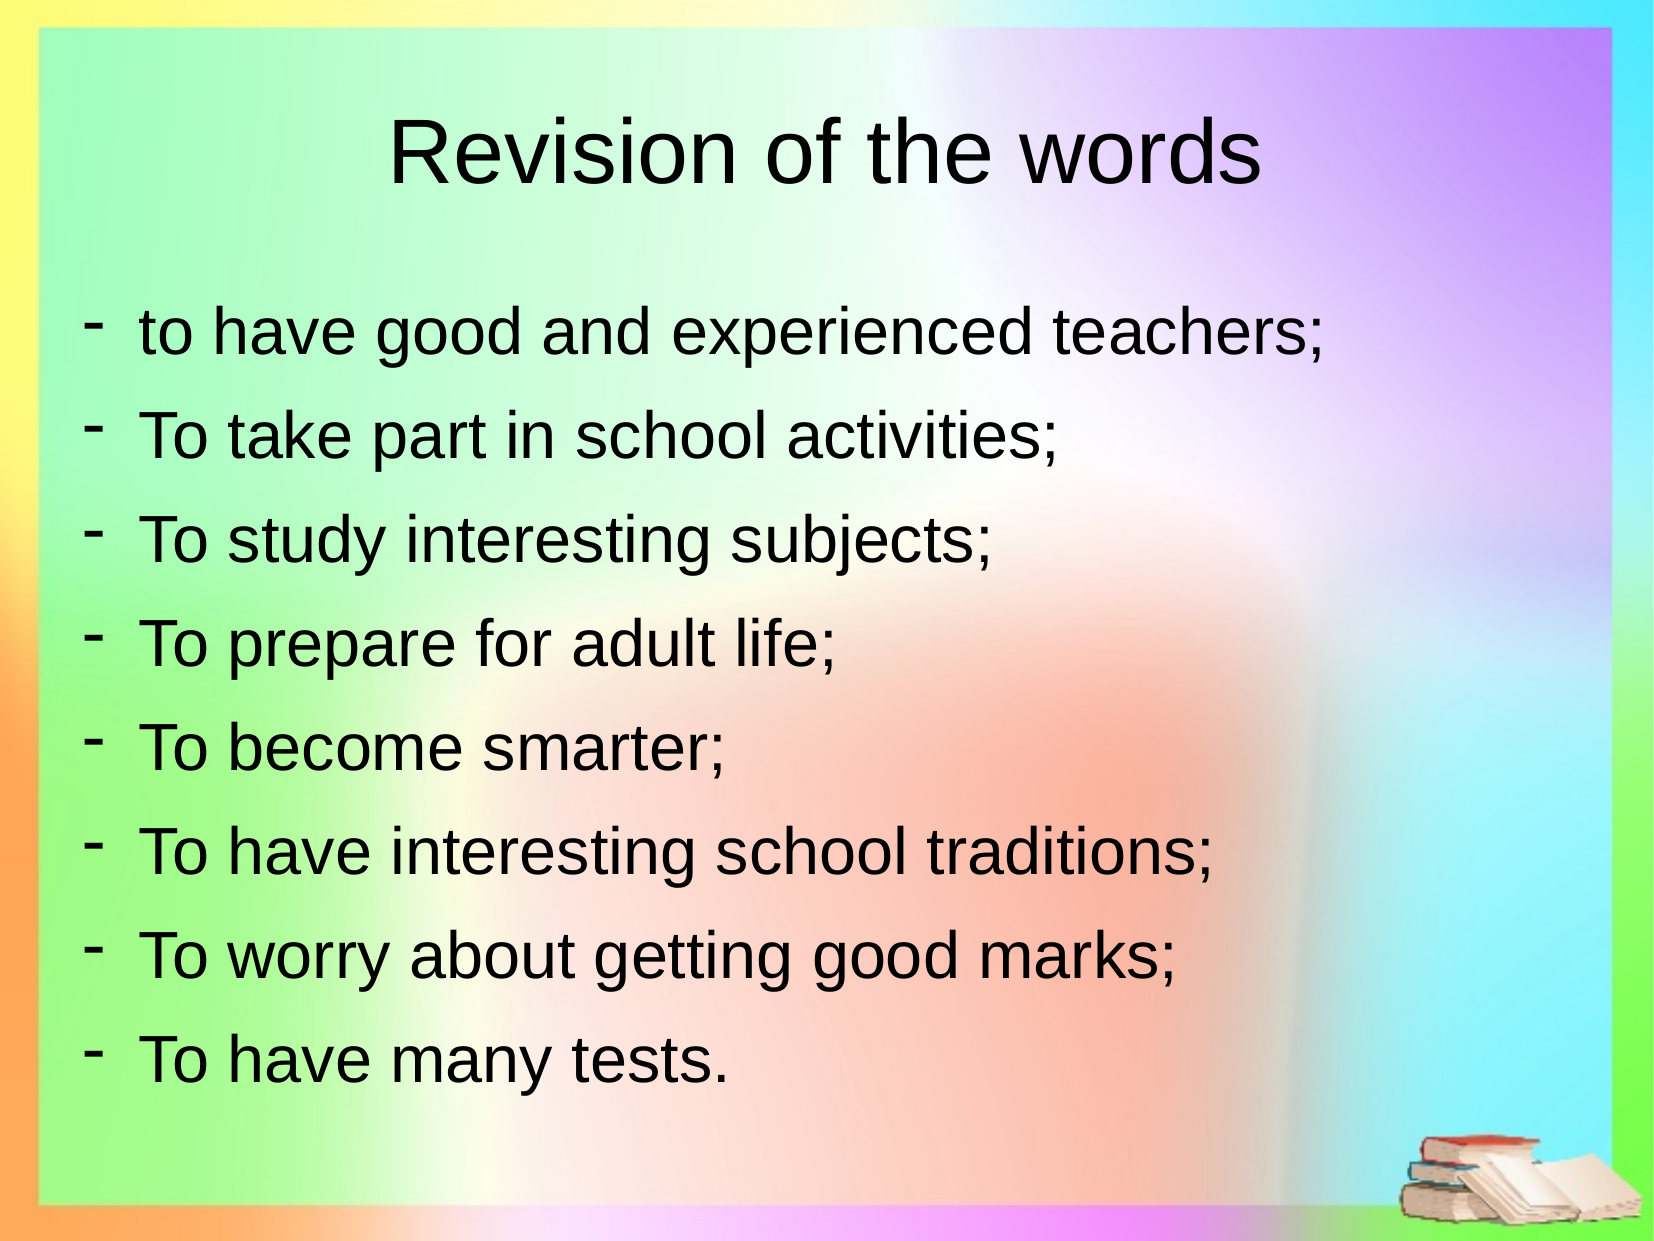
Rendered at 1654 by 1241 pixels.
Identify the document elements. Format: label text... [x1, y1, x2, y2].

list to have good and experienced teachers; To take part in school activities; To study interesting subjects; To prepare for adult life; To become smarter; To have interesting school traditions; To worry about getting good marks; To have many tests. [82, 289, 1571, 1109]
title Revision of the words [82, 49, 1571, 257]
picture [0, 0, 1654, 1241]
